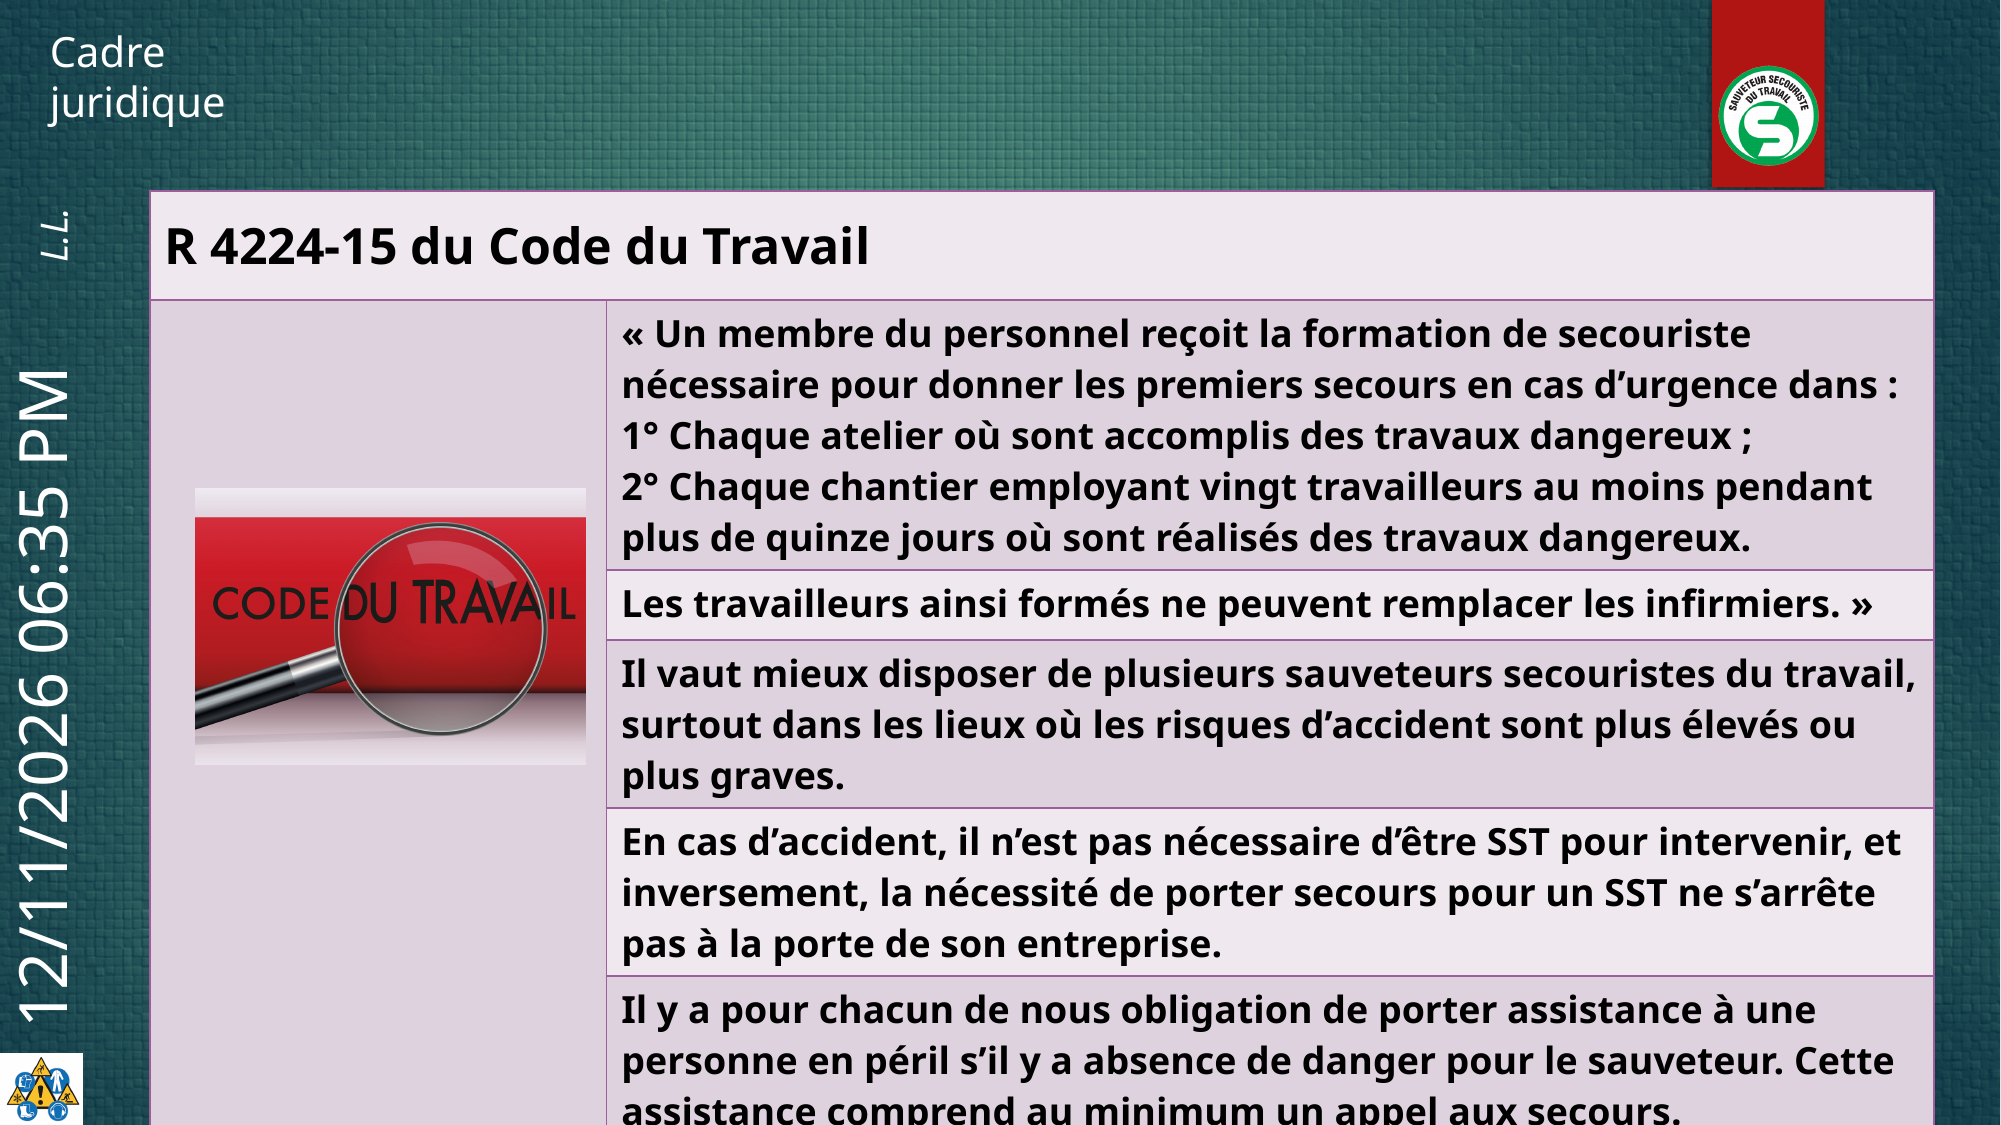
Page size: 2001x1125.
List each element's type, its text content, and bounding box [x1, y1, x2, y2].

table_cell Les travailleurs ainsi formés ne peuvent remplacer les infirmiers. » [607, 571, 1933, 639]
table_cell En cas d’accident, il n’est pas nécessaire d’être SST pour intervenir, et inversement, la nécessité de porter secours pour un SST ne s’arrête pas à la porte de son entreprise. [607, 809, 1933, 975]
table_cell Il y a pour chacun de nous obligation de porter assistance à une personne en péril s’il y a absence de danger pour le sauveteur. Cette assistance comprend au minimum un appel aux secours. [607, 977, 1933, 1125]
picture [1718, 65, 1819, 166]
table_header R 4224-15 du Code du Travail [151, 192, 1933, 299]
picture [195, 488, 587, 766]
picture [0, 1053, 83, 1125]
table_cell « Un membre du personnel reçoit la formation de secouriste nécessaire pour donner les premiers secours en cas d’urgence dans : 1° Chaque atelier où sont accomplis des travaux dangereux ; 2° Chaque chantier employant vingt travailleurs au moins pendant plus de quinze jours où sont réalisés des travaux dangereux. [607, 301, 1933, 569]
table_cell [151, 301, 606, 1125]
table_cell Il vaut mieux disposer de plusieurs sauveteurs secouristes du travail, surtout dans les lieux où les risques d’accident sont plus élevés ou plus graves. [607, 641, 1933, 807]
text_box Cadre juridique [23, 18, 265, 134]
